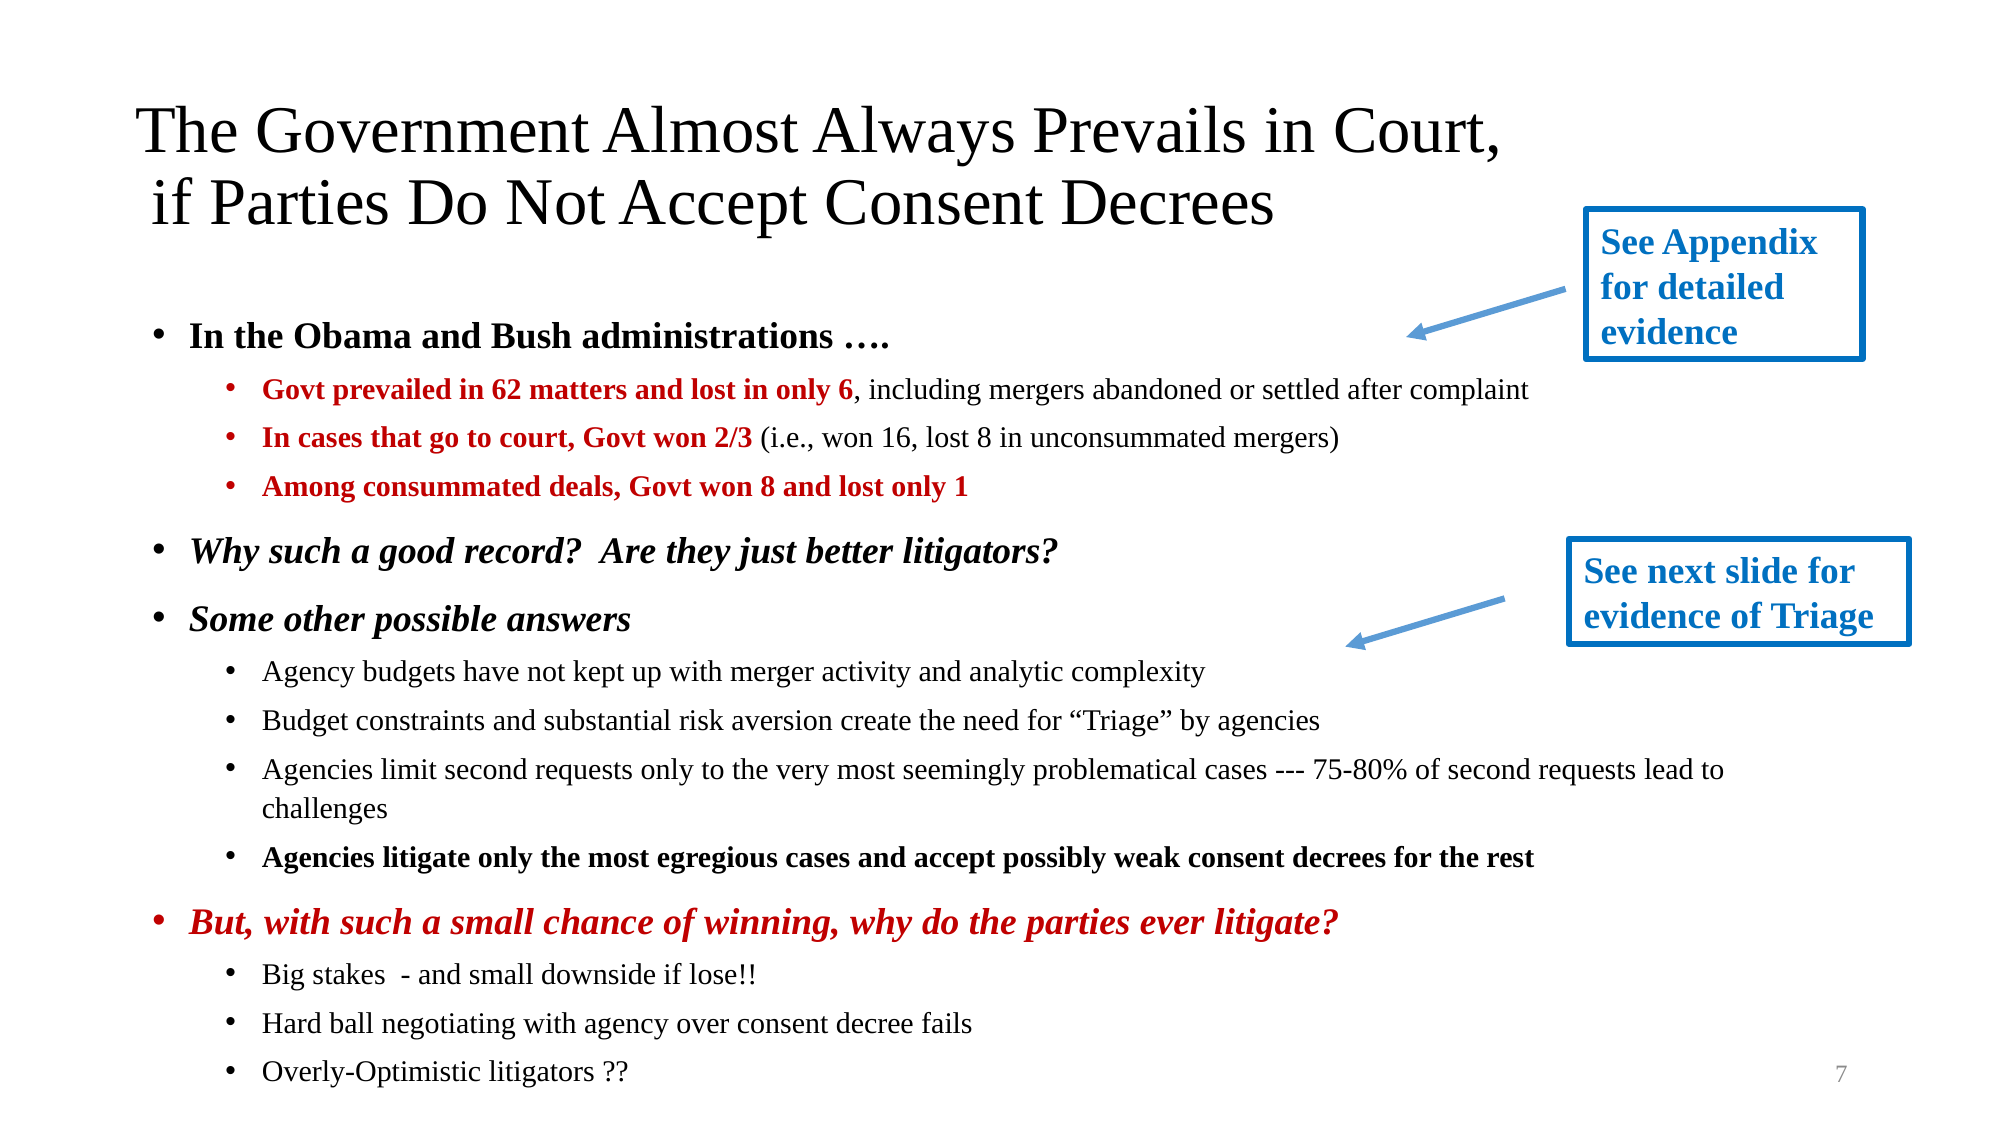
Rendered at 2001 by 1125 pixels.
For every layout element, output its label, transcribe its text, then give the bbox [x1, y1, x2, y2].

list In the Obama and Bush administrations …. Govt prevailed in 62 matters and lost in only 6, including mergers abandoned or settled after complaint In cases that go to court, Govt won 2/3 (i.e., won 16, lost 8 in unconsummated mergers) Among consummated deals, Govt won 8 and lost only 1 Why such a good record? Are they just better litigators? Some other possible answers Agency budgets have not kept up with merger activity and analytic complexity Budget constraints and substantial risk aversion create the need for “Triage” by agencies Agencies limit second requests only to the very most seemingly problematical cases --- 75-80% of second requests lead to challenges Agencies litigate only the most egregious cases and accept possibly weak consent decrees for the rest But, with such a small chance of winning, why do the parties ever litigate? Big stakes - and small downside if lose!! Hard ball negotiating with agency over consent decree fails Overly-Optimistic litigators ?? [137, 299, 1782, 1103]
title The Government Almost Always Prevails in Court, if Parties Do Not Accept Consent Decrees [120, 58, 1846, 277]
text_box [1406, 288, 1566, 338]
slide_number 7 [1412, 1042, 1863, 1103]
text_box See next slide for evidence of Triage [1568, 538, 1910, 644]
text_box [1345, 598, 1505, 647]
text_box See Appendix for detailed evidence [1585, 209, 1863, 359]
